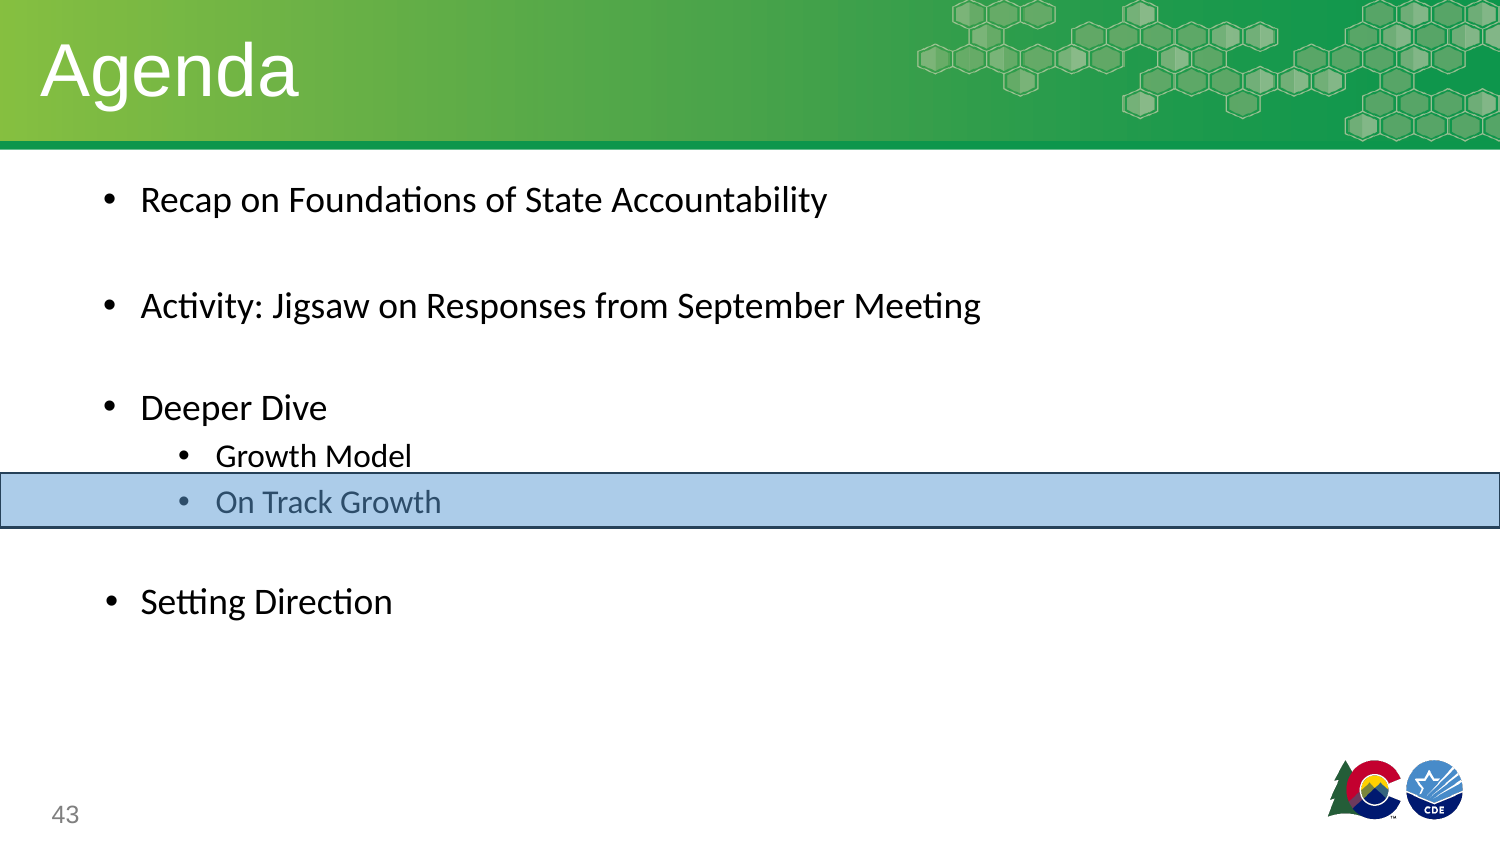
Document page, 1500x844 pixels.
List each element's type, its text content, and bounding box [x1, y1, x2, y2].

picture [1327, 759, 1463, 820]
list Recap on Foundations of State Accountability Activity: Jigsaw on Responses from September Meeting Deeper Dive Growth Model On Track Growth Setting Direction [103, 528, 1397, 751]
picture [0, 0, 1500, 150]
title Agenda [40, 31, 1038, 125]
list Recap on Foundations of State Accountability Activity: Jigsaw on Responses from September Meeting Deeper Dive Growth Model On Track Growth Setting Direction [103, 180, 1397, 472]
text_box [0, 472, 1500, 528]
slide_number 43 [36, 790, 375, 836]
